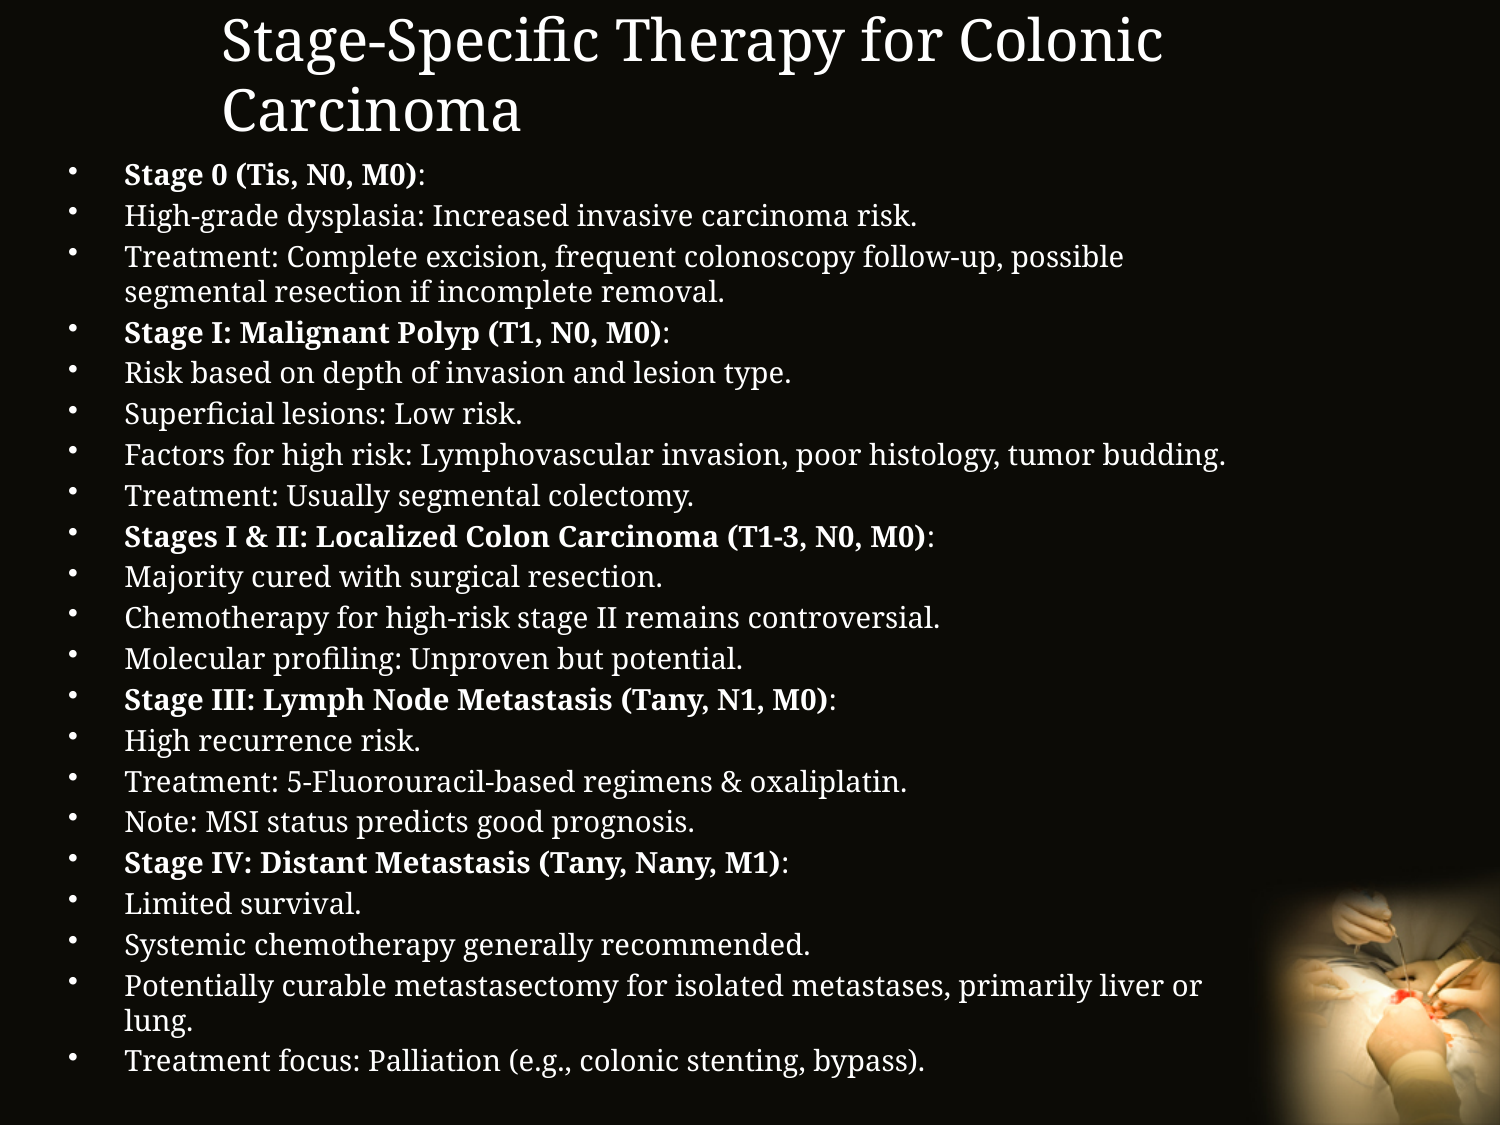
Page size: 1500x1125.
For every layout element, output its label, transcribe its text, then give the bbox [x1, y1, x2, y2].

list Stage 0 (Tis, N0, M0): High-grade dysplasia: Increased invasive carcinoma risk. Treatment: Complete excision, frequent colonoscopy follow-up, possible segmental resection if incomplete removal. Stage I: Malignant Polyp (T1, N0, M0): Risk based on depth of invasion and lesion type. Superficial lesions: Low risk. Factors for high risk: Lymphovascular invasion, poor histology, tumor budding. Treatment: Usually segmental colectomy. Stages I & II: Localized Colon Carcinoma (T1-3, N0, M0): Majority cured with surgical resection. Chemotherapy for high-risk stage II remains controversial. Molecular profiling: Unproven but potential. Stage III: Lymph Node Metastasis (Tany, N1, M0): High recurrence risk. Treatment: 5-Fluorouracil-based regimens & oxaliplatin. Note: MSI status predicts good prognosis. Stage IV: Distant Metastasis (Tany, Nany, M1): Limited survival. Systemic chemotherapy generally recommended. Potentially curable metastasectomy for isolated metastases, primarily liver or lung. Treatment focus: Palliation (e.g., colonic stenting, bypass). [52, 148, 1282, 1024]
picture [0, 0, 1500, 1125]
title Stage-Specific Therapy for Colonic Carcinoma [206, 30, 1377, 115]
